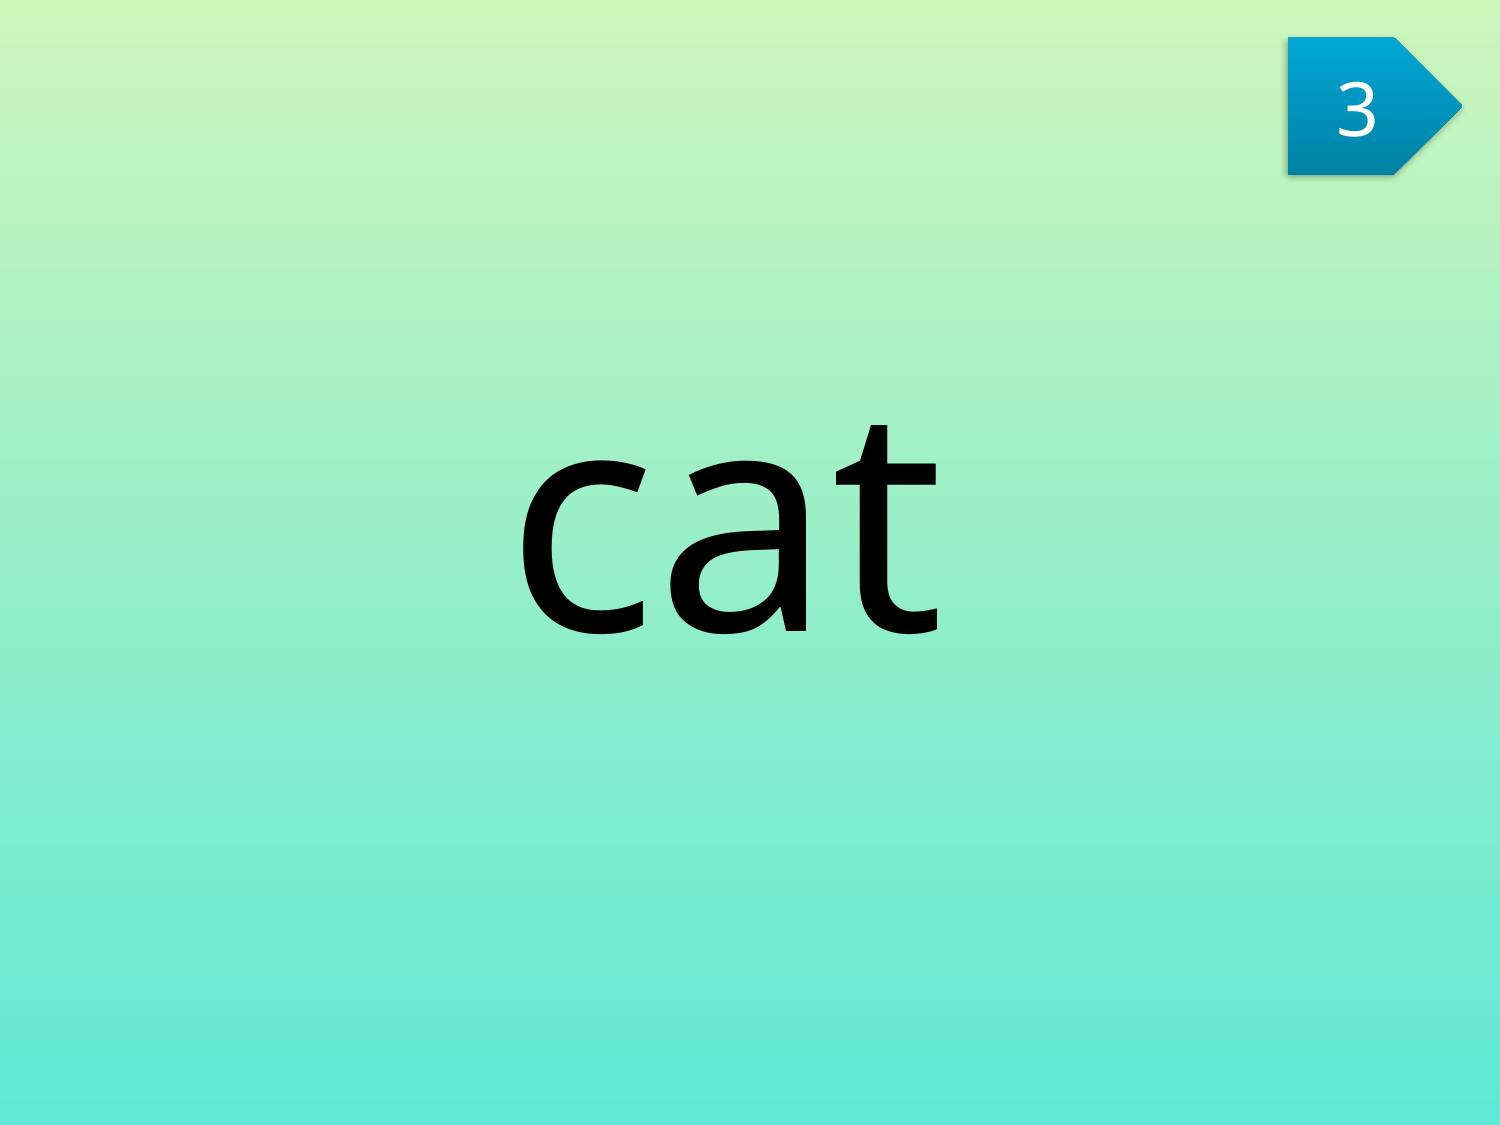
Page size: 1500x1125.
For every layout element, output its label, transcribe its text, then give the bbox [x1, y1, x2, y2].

text_box 3 [1287, 37, 1463, 175]
title cat [50, 412, 1400, 600]
